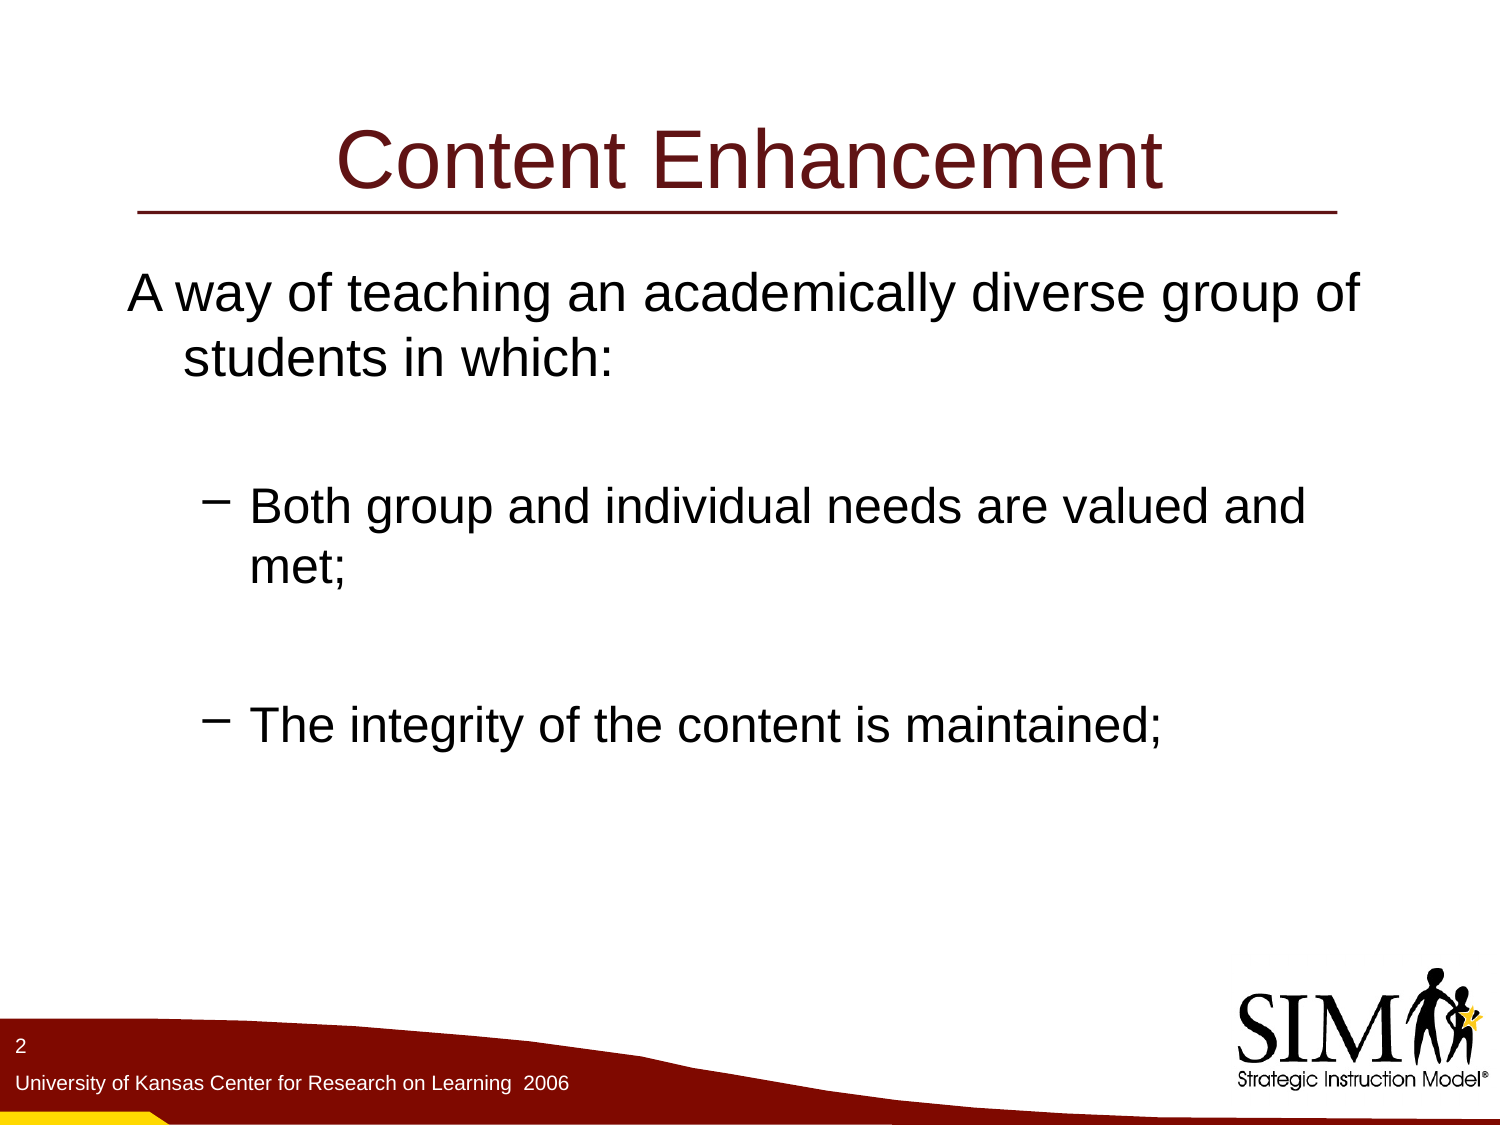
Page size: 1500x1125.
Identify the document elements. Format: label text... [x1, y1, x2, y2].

picture [1231, 954, 1497, 1106]
slide_number 2 [0, 1024, 313, 1062]
footer University of Kansas Center for Research on Learning 2006 [0, 1062, 626, 1101]
list A way of teaching an academically diverse group of students in which: Both group and individual needs are valued and met; The integrity of the content is maintained; [112, 249, 1388, 901]
title Content Enhancement [112, 74, 1388, 213]
